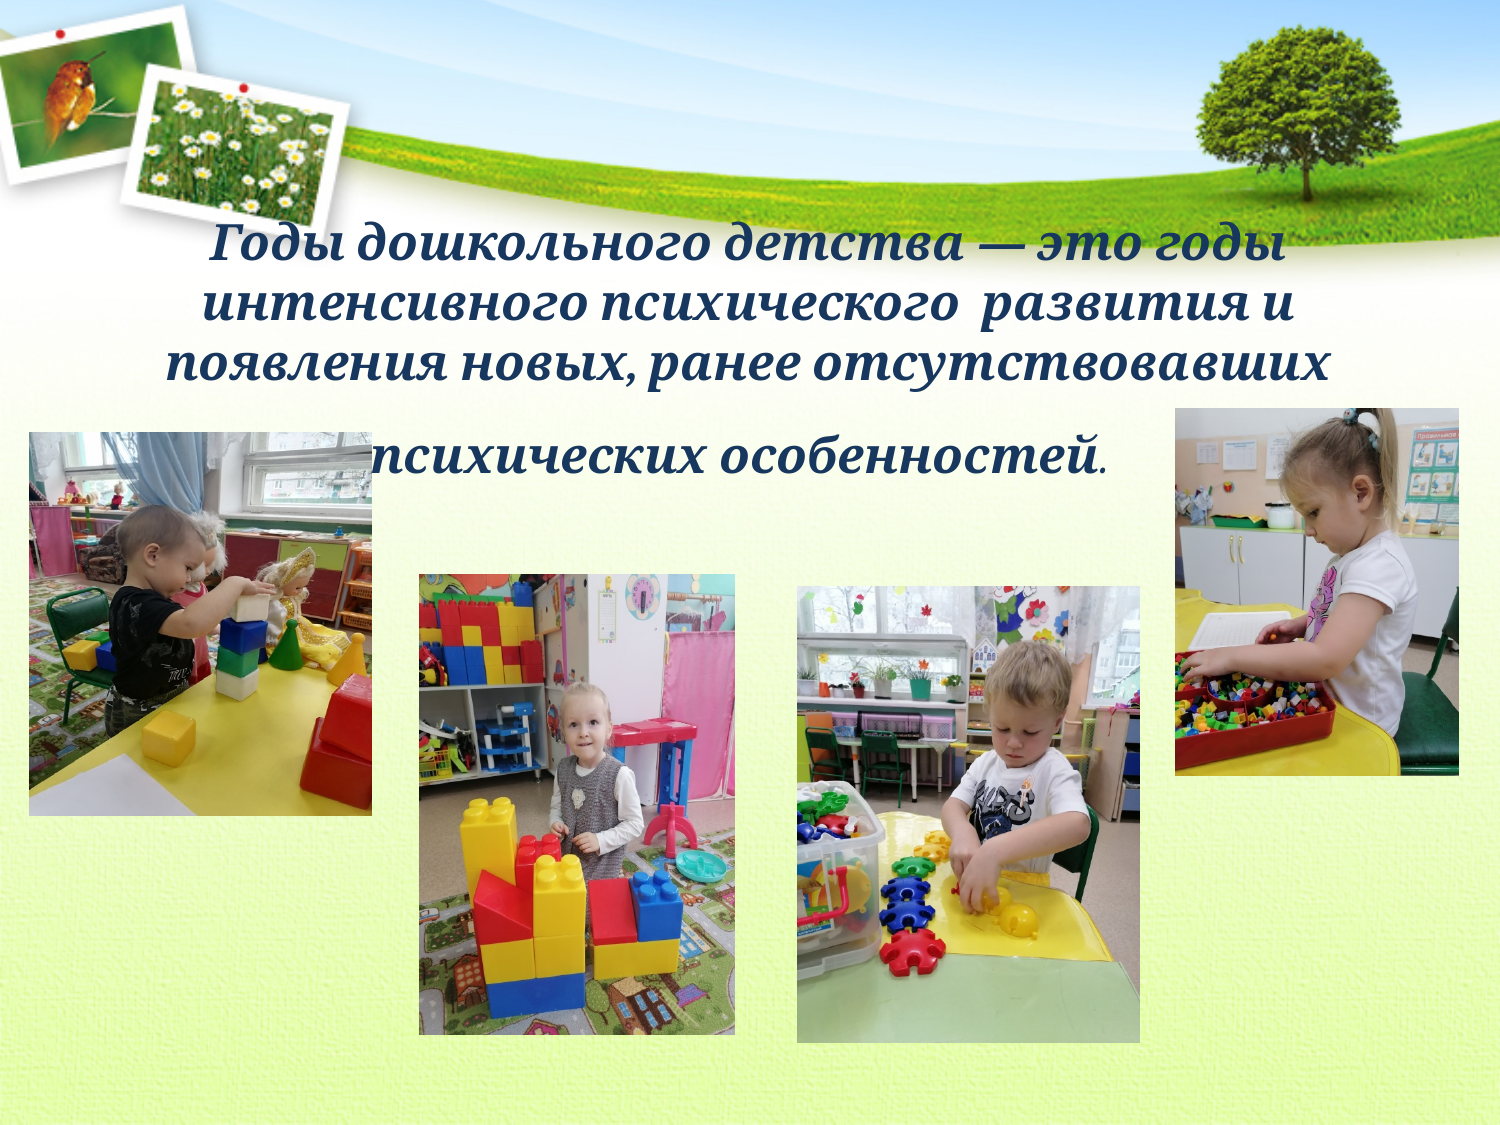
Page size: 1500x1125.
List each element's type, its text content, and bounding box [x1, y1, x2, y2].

picture [0, 0, 1500, 1125]
title Годы дошкольного детства — это годы интенсивного психического развития и появления новых, ранее отсутствовавших психических особенностей. [75, 172, 1423, 528]
